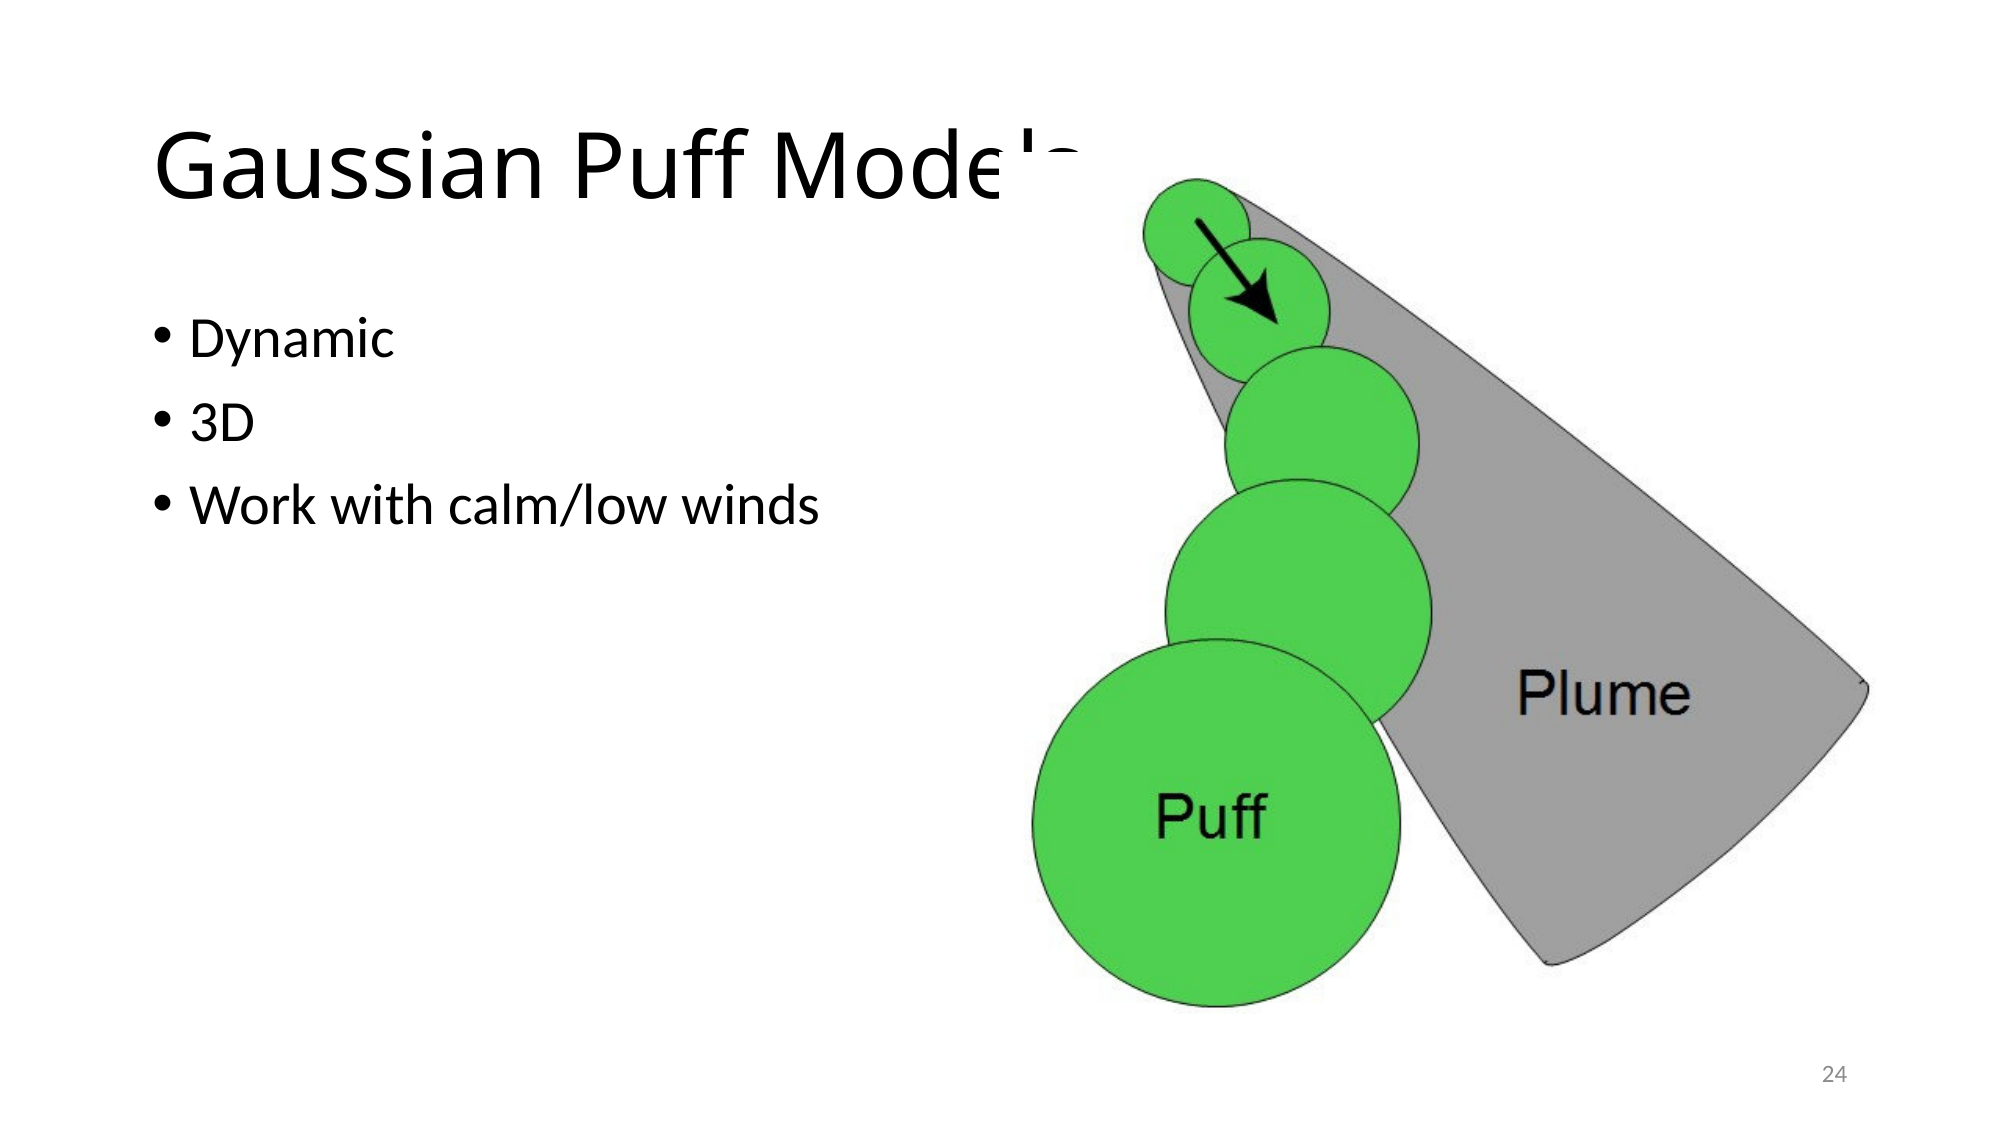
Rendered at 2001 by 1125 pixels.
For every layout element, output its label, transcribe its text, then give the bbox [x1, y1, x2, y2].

picture [999, 152, 1885, 1014]
slide_number 24 [1412, 1042, 1863, 1103]
list Dynamic 3D Work with calm/low winds [137, 299, 982, 1014]
title Gaussian Puff Models [137, 59, 1863, 278]
